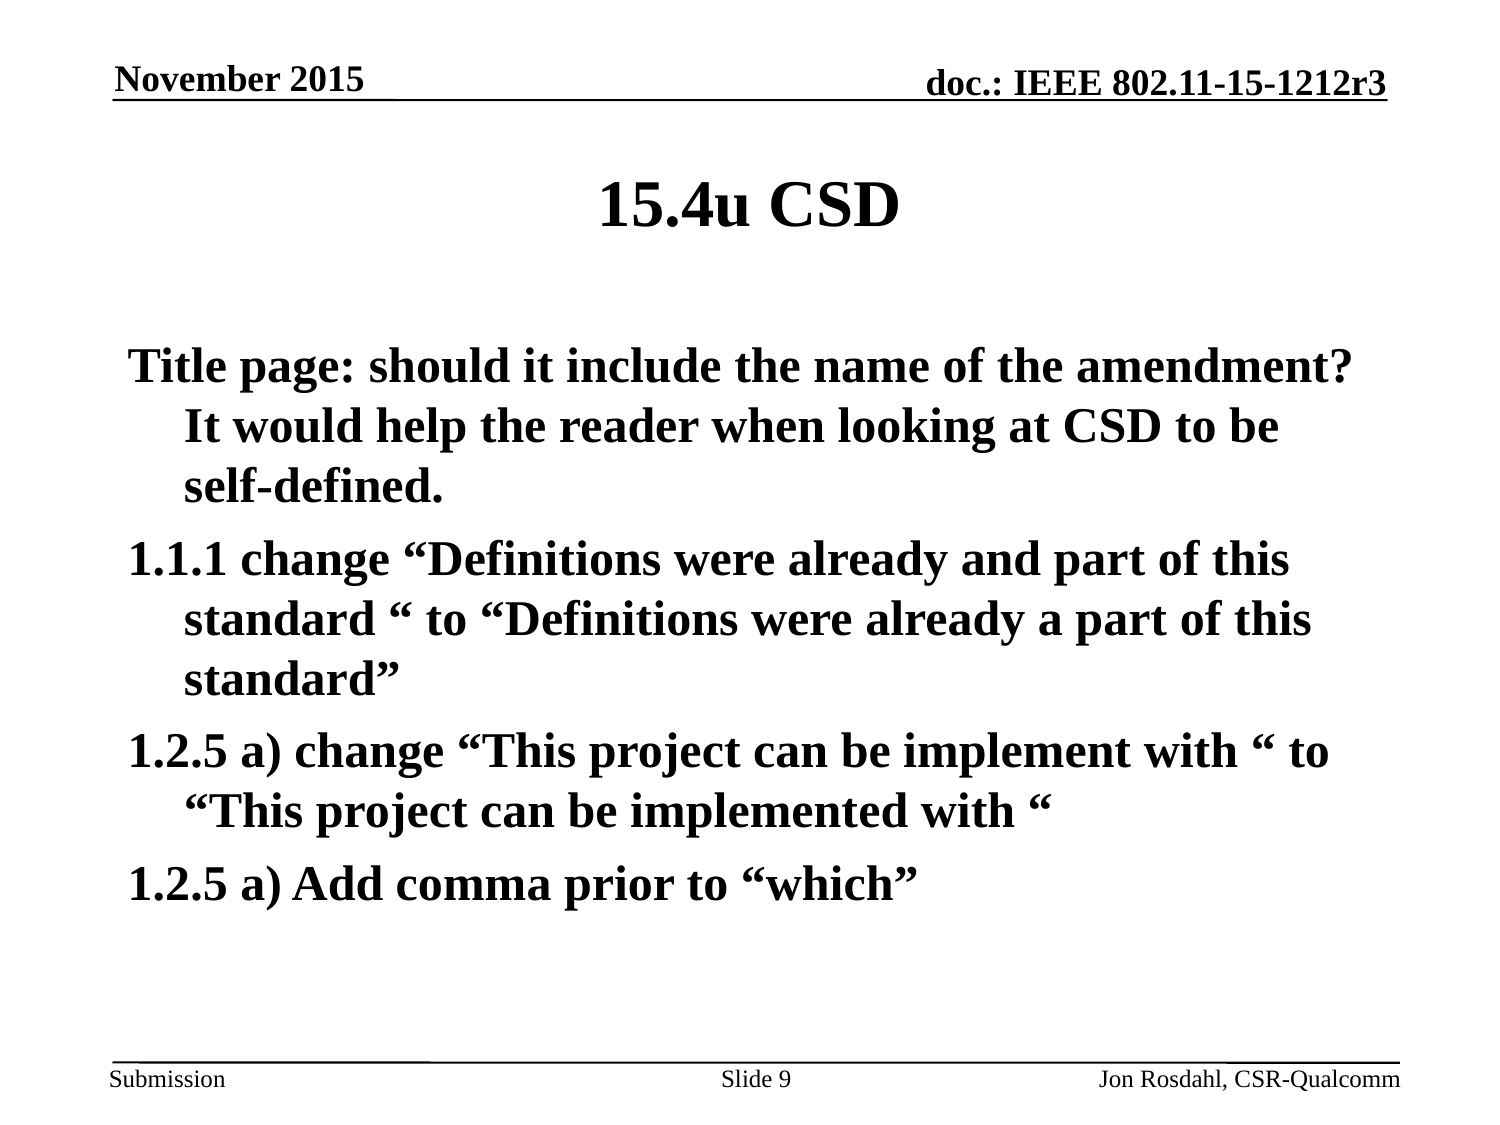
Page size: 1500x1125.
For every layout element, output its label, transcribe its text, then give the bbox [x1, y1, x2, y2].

footer Jon Rosdahl, CSR-Qualcomm [878, 1061, 1402, 1093]
slide_number Slide 9 [712, 1061, 800, 1123]
title 15.4u CSD [112, 112, 1388, 288]
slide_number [114, 54, 423, 100]
list Title page: should it include the name of the amendment? It would help the reader when looking at CSD to be self-defined. 1.1.1 change “Definitions were already and part of this standard “ to “Definitions were already a part of this standard” 1.2.5 a) change “This project can be implement with “ to “This project can be implemented with “ 1.2.5 a) Add comma prior to “which” [112, 324, 1388, 1000]
